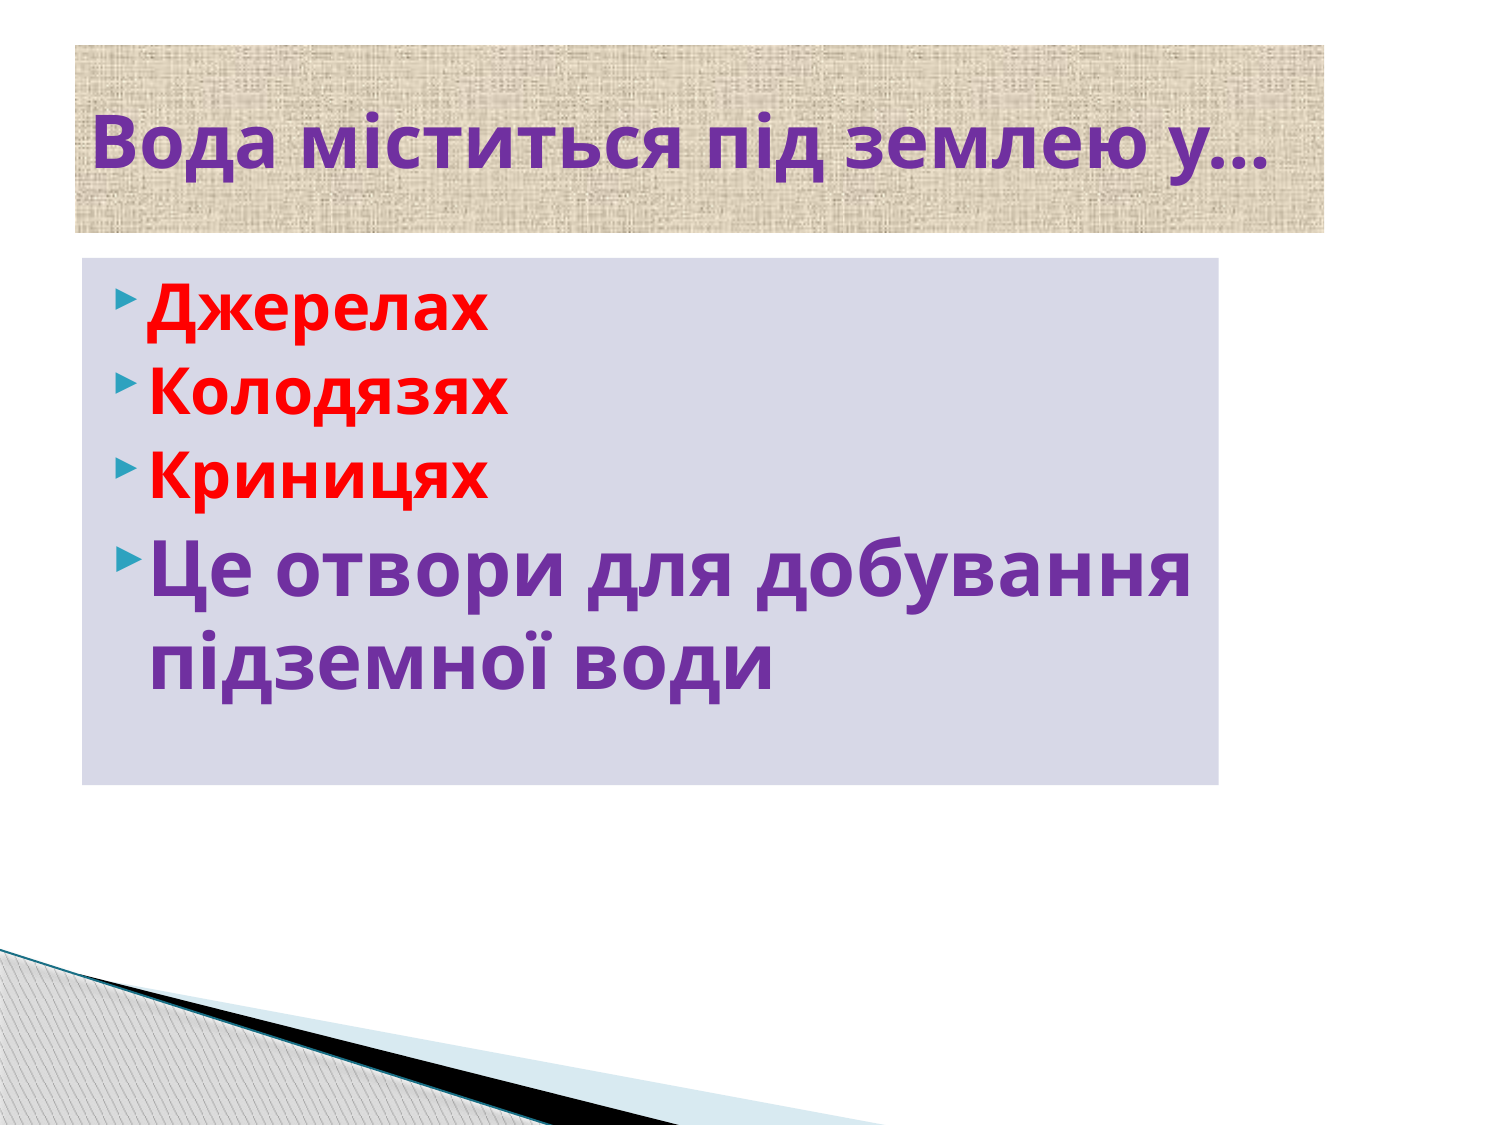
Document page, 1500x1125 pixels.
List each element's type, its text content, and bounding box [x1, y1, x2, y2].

list Джерелах Колодязях Криницях Це отвори для добування підземної води [82, 257, 1219, 786]
title Вода міститься під землею у… [75, 45, 1325, 233]
